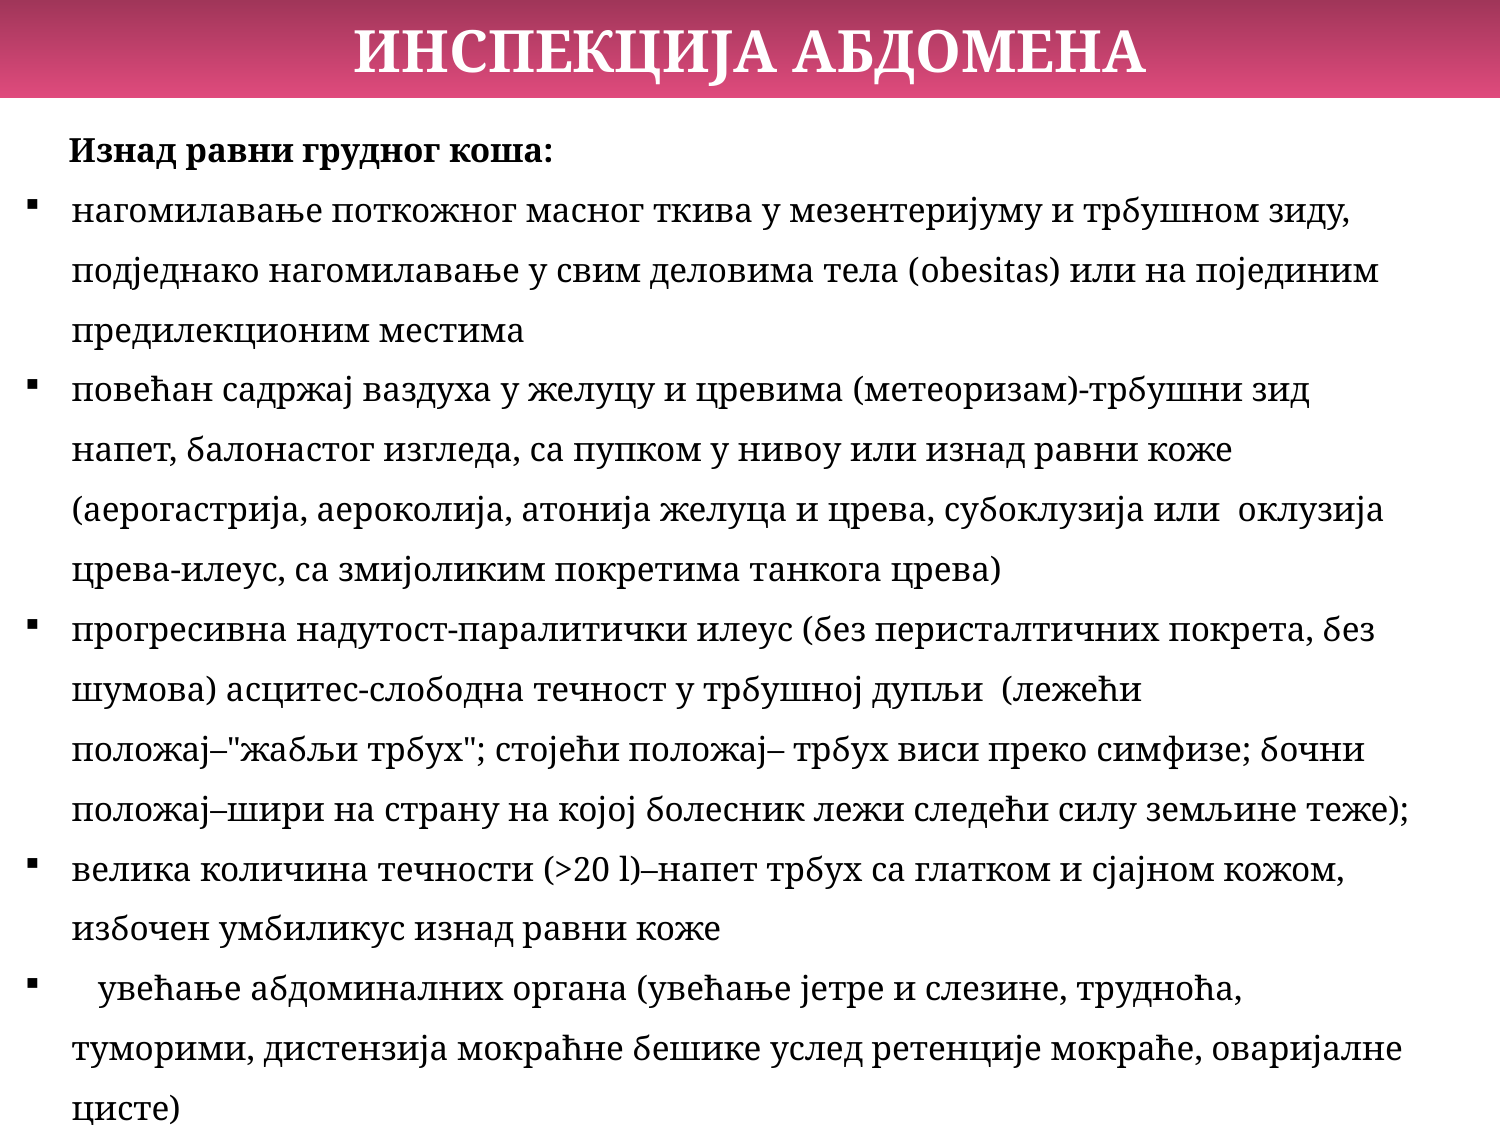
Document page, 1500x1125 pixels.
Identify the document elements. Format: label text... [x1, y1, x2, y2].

text_box Изнад равни грудног коша: нагомилавање поткожног масног ткива у мезентеријуму и трбушном зиду, подједнако нагомилавање у свим деловима тела (obesitas) или на појединим предилекционим местима повећан садржај ваздуха у желуцу и цревима (метеоризам)-трбушни зид напет, балонастог изгледа, са пупком у нивоу или изнад равни коже (аерогастрија, аероколија, атонија желуца и црева, субоклузија или оклузија црева-илеус, са змијоликим покретима танкога црева) прогресивна надутост-паралитички илеус (без перисталтичних покрета, без шумова) асцитес-слободна течност у трбушној дупљи (лежећи положај–"жабљи трбух"; стојећи положај– трбух виси преко симфизе; бочни положај–шири на страну на којој болесник лежи следећи силу земљине теже); велика количина течности (>20 l)–напет трбух са глатком и сјајном кожом, избочен умбиликус изнад равни коже увећање абдоминалних органа (увећање јетре и слезине, трудноћа, туморими, дистензија мокраћне бешике услед ретенције мокраће, оваријалне цисте) [10, 101, 1435, 1125]
text_box ИНСПЕКЦИЈА АБДОМЕНА [0, 0, 1500, 98]
